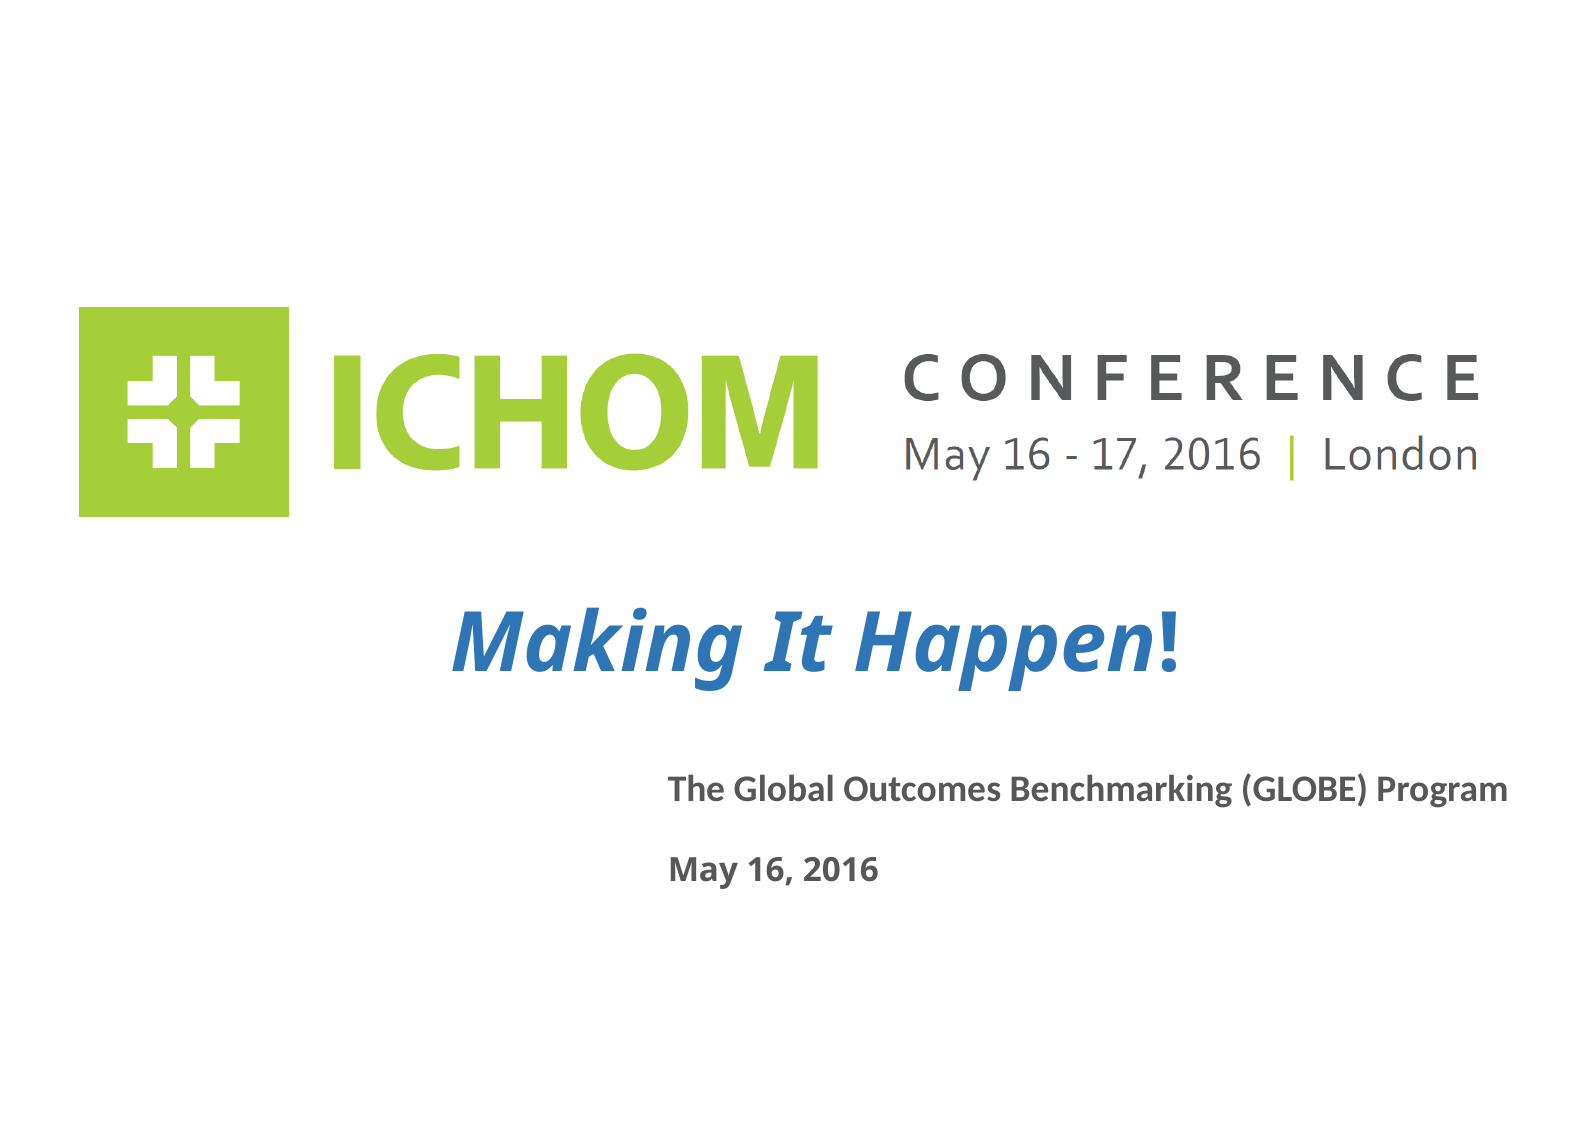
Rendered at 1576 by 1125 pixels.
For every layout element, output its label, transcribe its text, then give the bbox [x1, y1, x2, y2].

text_box The Global Outcomes Benchmarking (GLOBE) Program May 16, 2016 [667, 755, 1517, 963]
picture [10, 207, 1569, 521]
text_box Making It Happen! [177, 580, 1454, 696]
